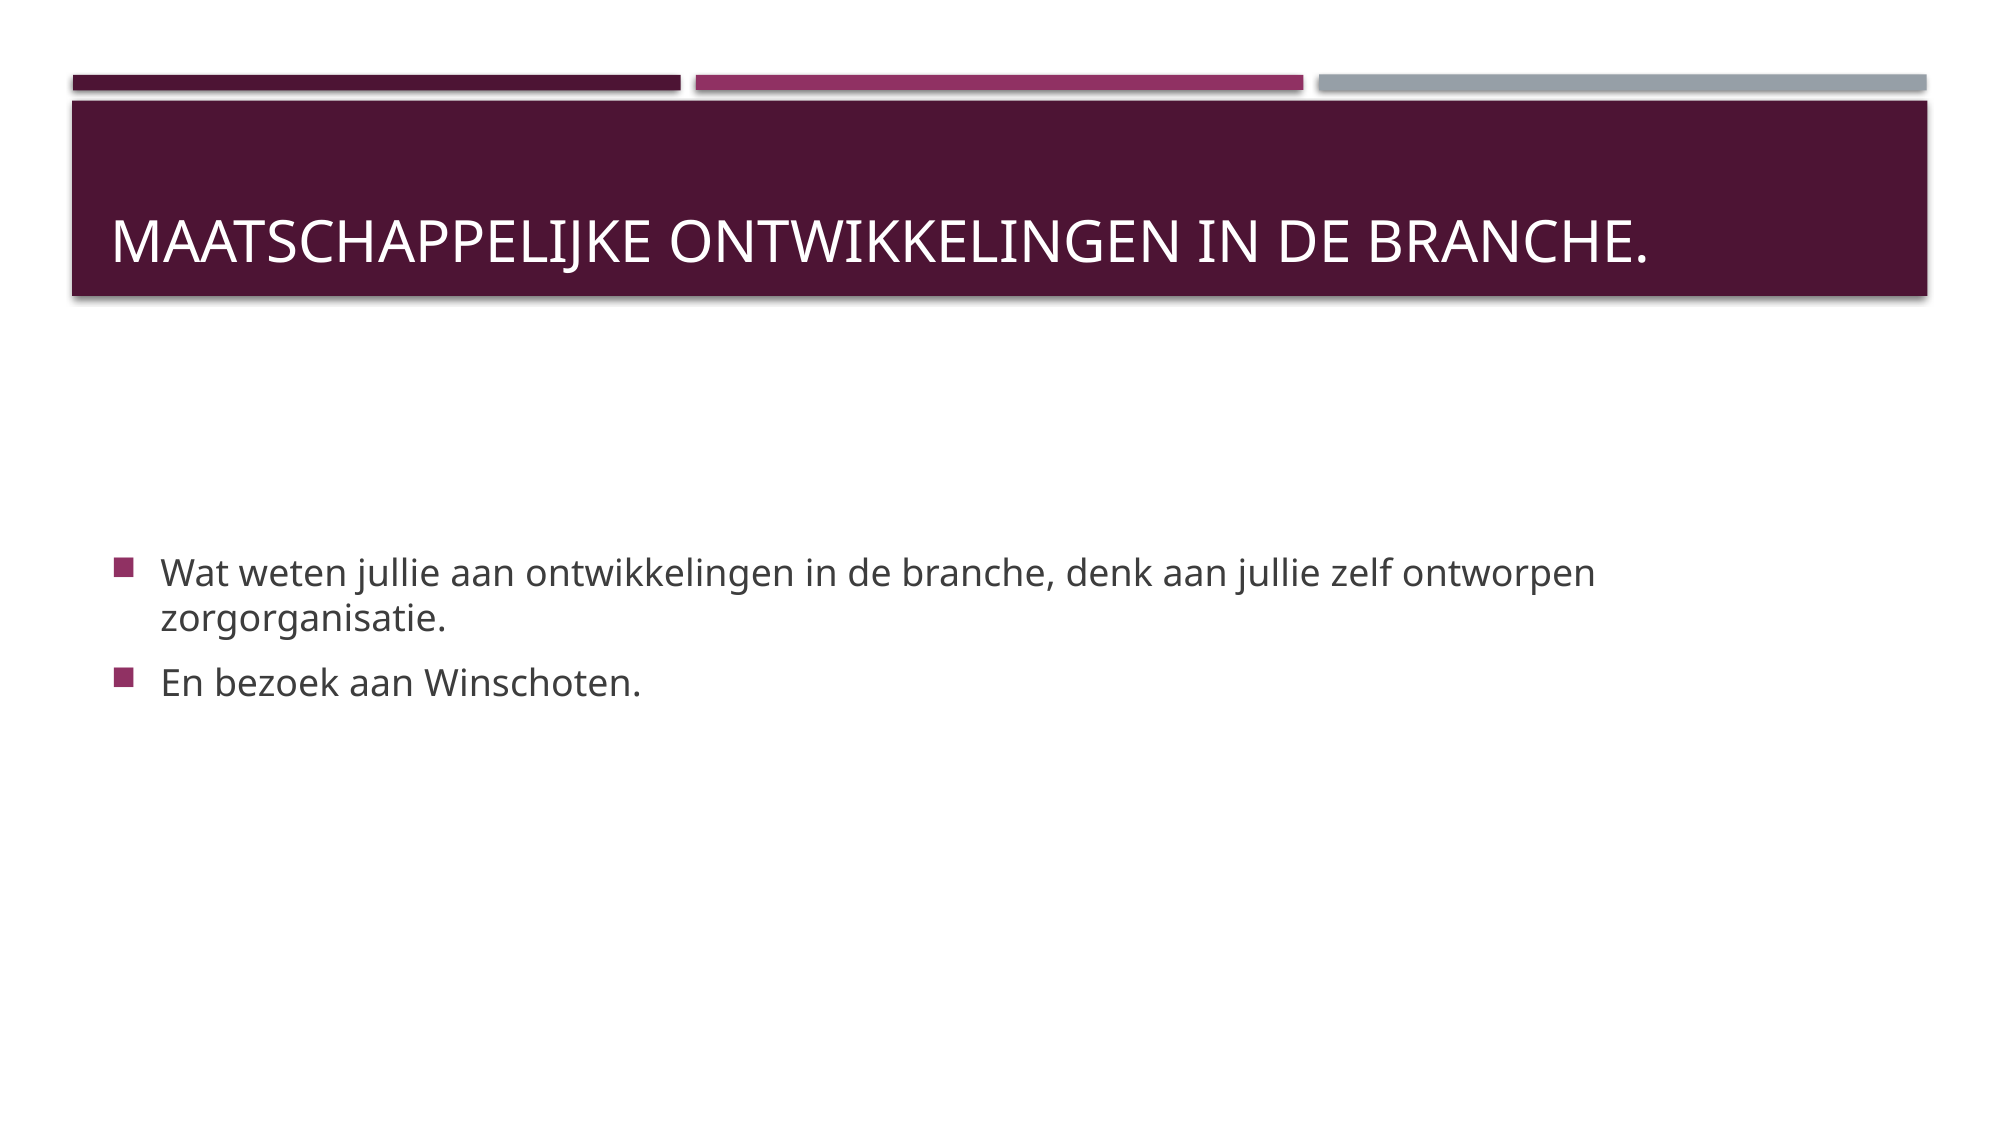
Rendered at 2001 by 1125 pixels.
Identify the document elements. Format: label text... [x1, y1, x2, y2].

title Maatschappelijke ontwikkelingen in de branche. [95, 115, 1905, 282]
list Wat weten jullie aan ontwikkelingen in de branche, denk aan jullie zelf ontworpen zorgorganisatie. En bezoek aan Winschoten. [95, 357, 1905, 962]
